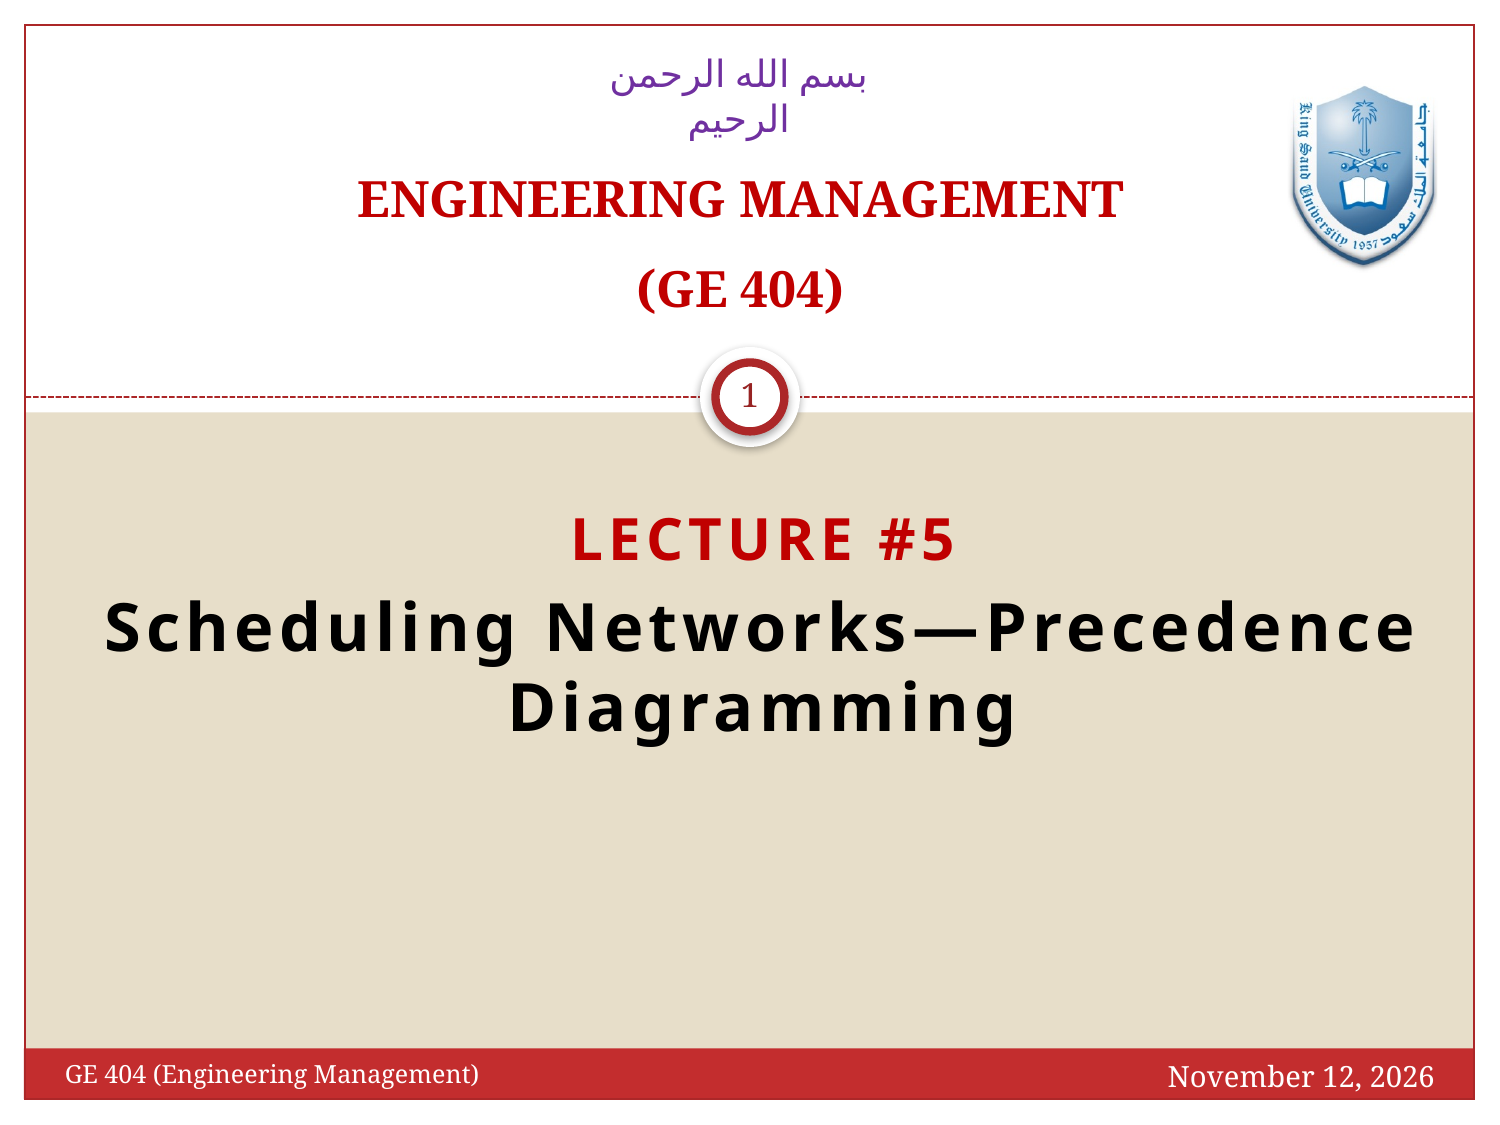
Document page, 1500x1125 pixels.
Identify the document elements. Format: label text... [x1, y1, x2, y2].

title ENGINEERING MANAGEMENT (GE 404) [225, 137, 1258, 325]
text_box بسم الله الرحمن الرحيم [561, 42, 917, 148]
footer GE 404 (Engineering Management) [50, 1051, 638, 1112]
slide_number 1 [712, 360, 788, 434]
subtitle Lecture #5 Scheduling Networks—Precedence Diagramming [50, 437, 1475, 675]
picture [1287, 74, 1438, 273]
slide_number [950, 1050, 1450, 1111]
